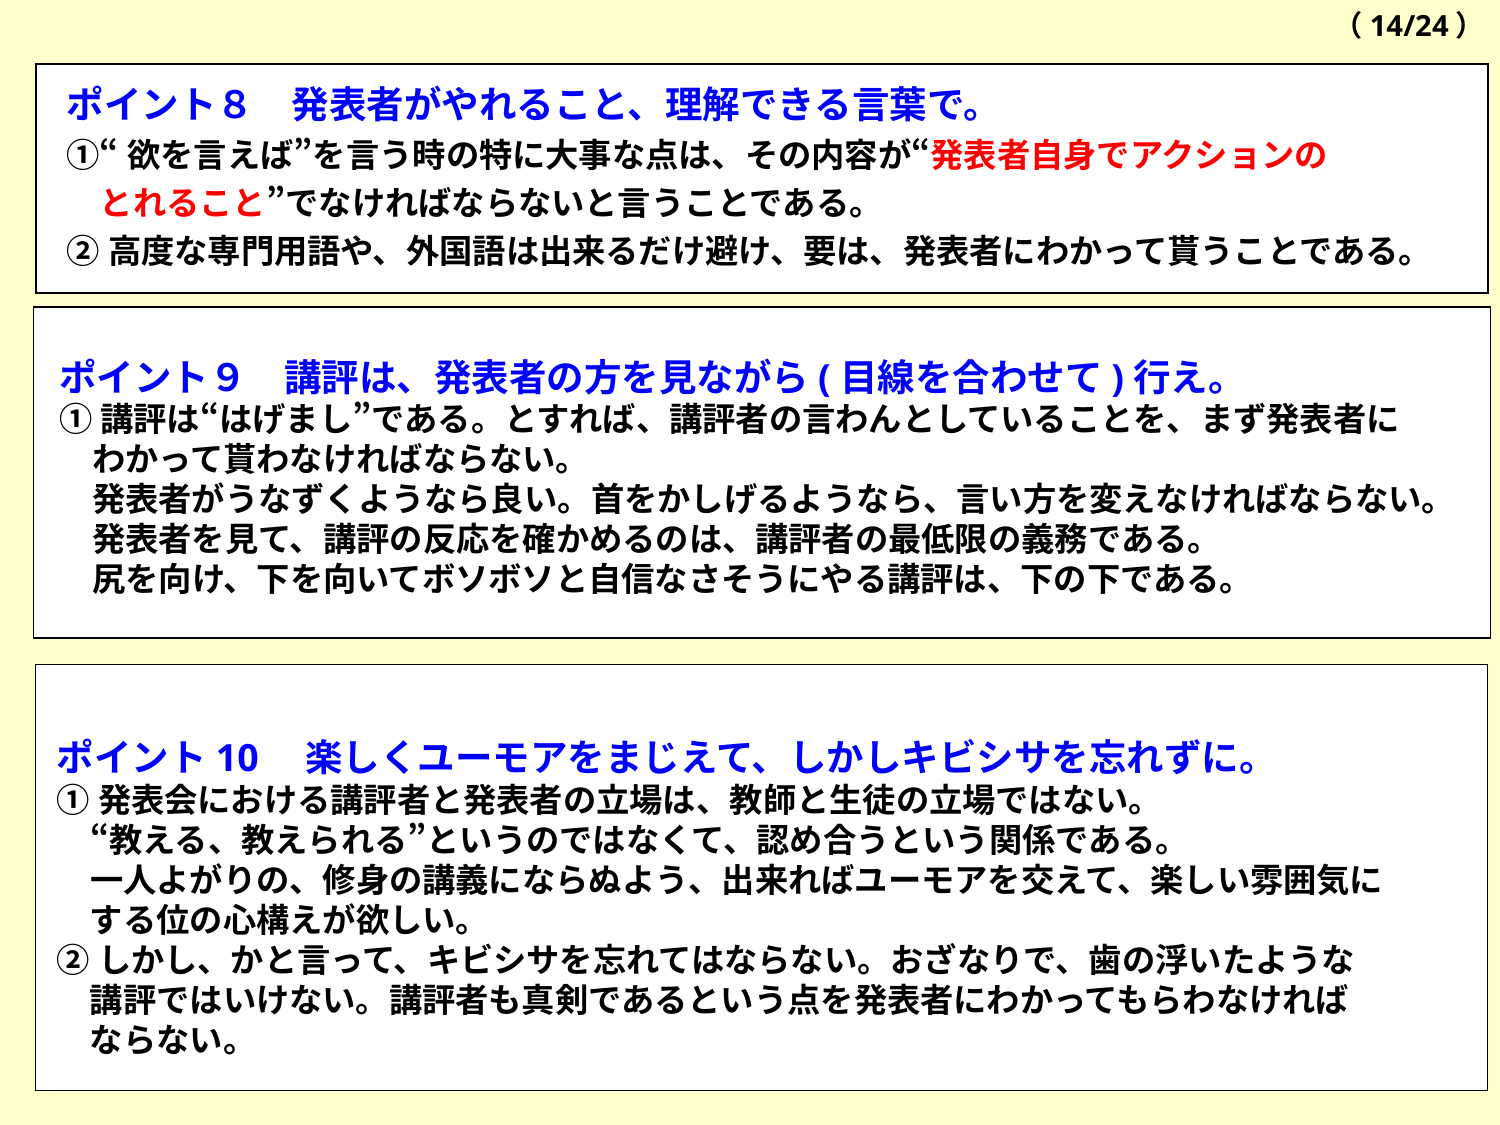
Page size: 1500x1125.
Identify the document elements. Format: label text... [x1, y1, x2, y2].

text_box [35, 664, 1488, 1091]
slide_number （14/24） [1187, 0, 1500, 75]
text_box ポイント８ 発表者がやれること、理解できる言葉で。 ①“欲を言えば”を言う時の特に大事な点は、その内容が“発表者自身でアクションの とれること”でなければならないと言うことである。 ②高度な専門用語や、外国語は出来るだけ避け、要は、発表者にわかって貰うことである。 [52, 64, 1448, 278]
text_box [35, 64, 1489, 293]
text_box ポイント10 楽しくユーモアをまじえて、しかしキビシサを忘れずに。 ①発表会における講評者と発表者の立場は、教師と生徒の立場ではない。 “教える、教えられる”というのではなくて、認め合うという関係である。 一人よがりの、修身の講義にならぬよう、出来ればユーモアを交えて、楽しい雰囲気に する位の心構えが欲しい。 ②しかし、かと言って、キビシサを忘れてはならない。おざなりで、歯の浮いたような 講評ではいけない。講評者も真剣であるという点を発表者にわかってもらわなければ ならない。 [42, 726, 1500, 1066]
text_box ポイント９ 講評は、発表者の方を見ながら(目線を合わせて)行え。 ①講評は“はげまし”である。とすれば、講評者の言わんとしていることを、まず発表者に わかって貰わなければならない。 発表者がうなずくようなら良い。首をかしげるようなら、言い方を変えなければならない。 発表者を見て、講評の反応を確かめるのは、講評者の最低限の義務である。 尻を向け、下を向いてボソボソと自信なさそうにやる講評は、下の下である。 [44, 321, 1482, 606]
text_box [33, 307, 1491, 638]
